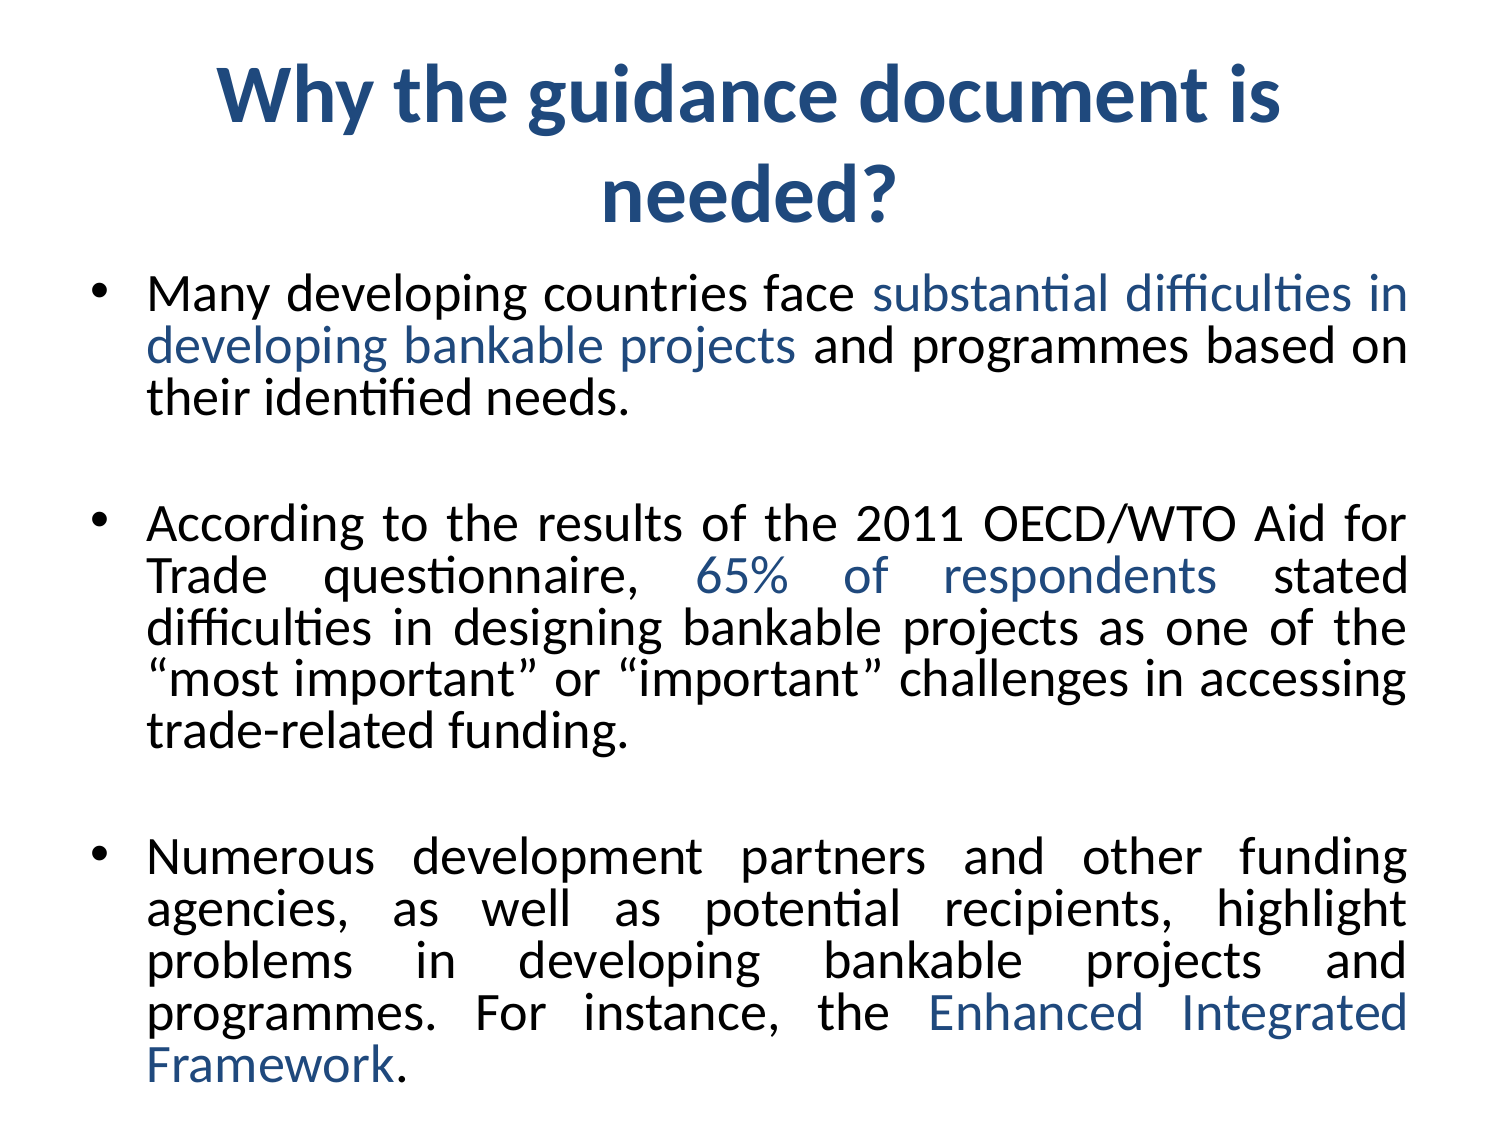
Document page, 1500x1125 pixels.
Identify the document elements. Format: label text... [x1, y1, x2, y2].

title Why the guidance document is needed? [74, 44, 1426, 233]
list Many developing countries face substantial difficulties in developing bankable projects and programmes based on their identified needs. According to the results of the 2011 OECD/WTO Aid for Trade questionnaire, 65% of respondents stated difficulties in designing bankable projects as one of the “most important” or “important” challenges in accessing trade-related funding. Numerous development partners and other funding agencies, as well as potential recipients, highlight problems in developing bankable projects and programmes. For instance, the Enhanced Integrated Framework. [74, 262, 1426, 1006]
